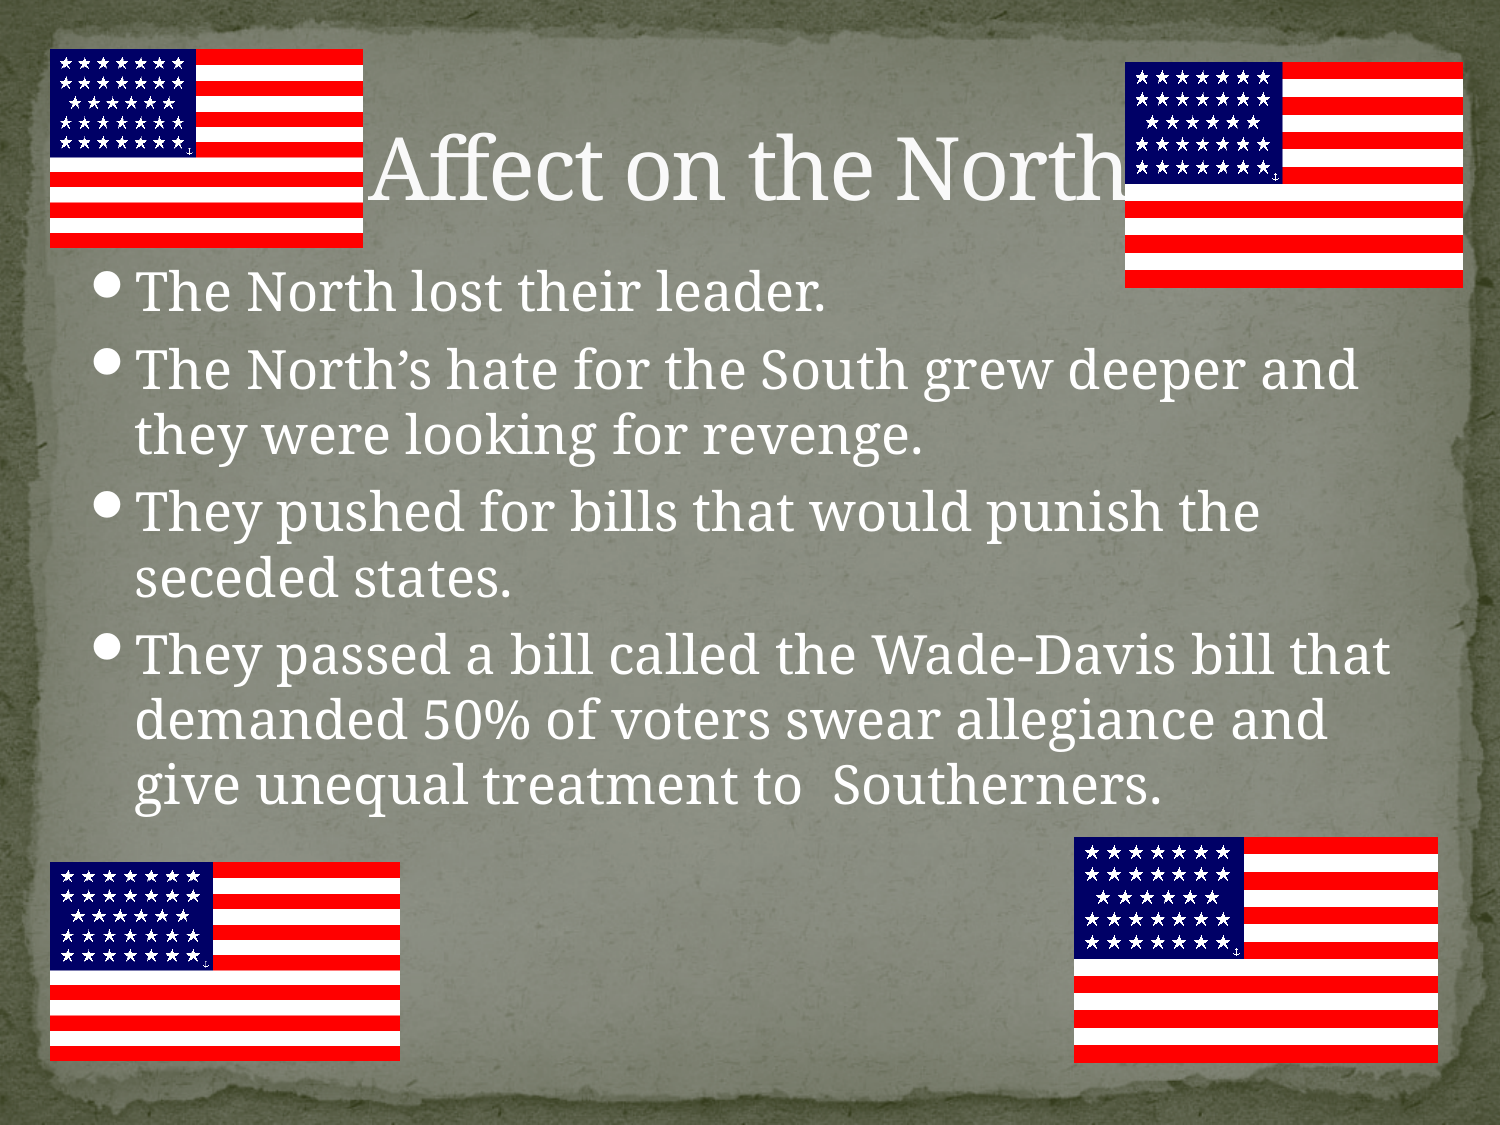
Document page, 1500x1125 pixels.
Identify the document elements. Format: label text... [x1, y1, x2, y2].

list The North lost their leader. The North’s hate for the South grew deeper and they were looking for revenge. They pushed for bills that would punish the seceded states. They passed a bill called the Wade-Davis bill that demanded 50% of voters swear allegiance and give unequal treatment to Southerners. [75, 249, 1425, 1000]
picture [50, 862, 400, 1061]
picture [1125, 62, 1463, 288]
title Affect on the North [74, 24, 1425, 225]
picture [1074, 837, 1438, 1063]
picture [50, 49, 363, 248]
